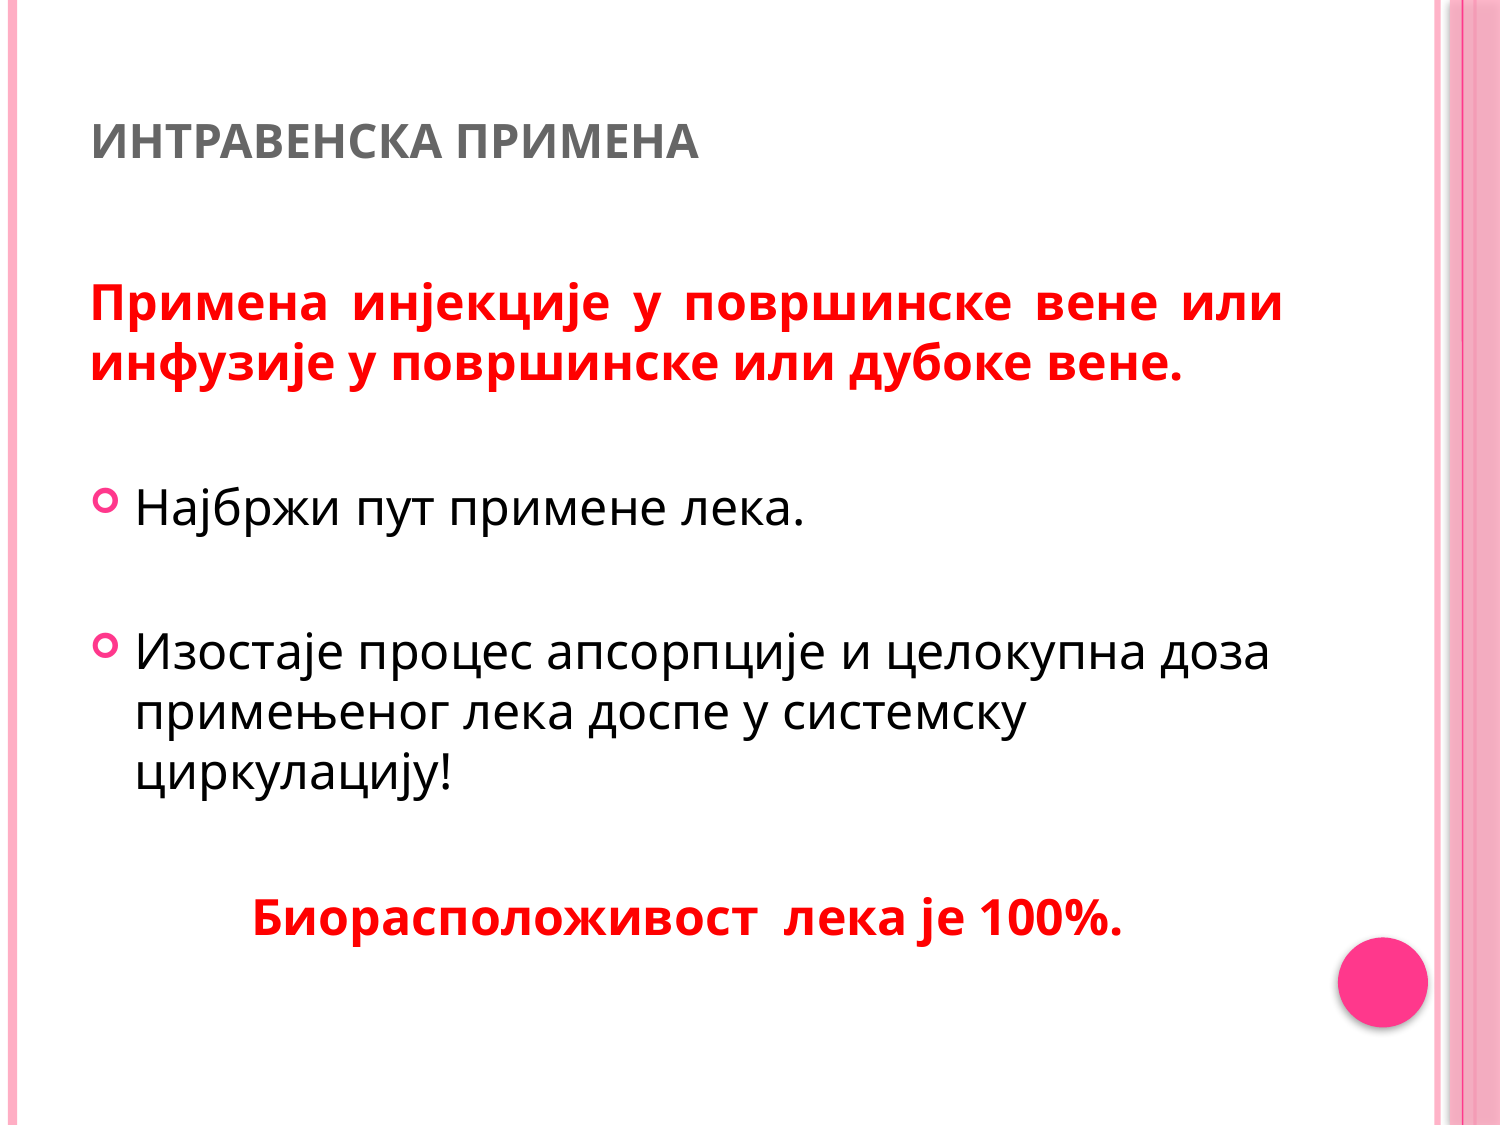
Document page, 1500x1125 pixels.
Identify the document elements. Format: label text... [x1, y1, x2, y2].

title Интравенска примена [75, 45, 1300, 233]
list Примена инјекције у површинске вене или инфузије у површинске или дубоке вене. Најбржи пут примене лека. Изостаје процес апсорпције и целокупна доза примењеног лека доспе у системску циркулацију! Биорасположивост лека је 100%. [75, 262, 1300, 1062]
